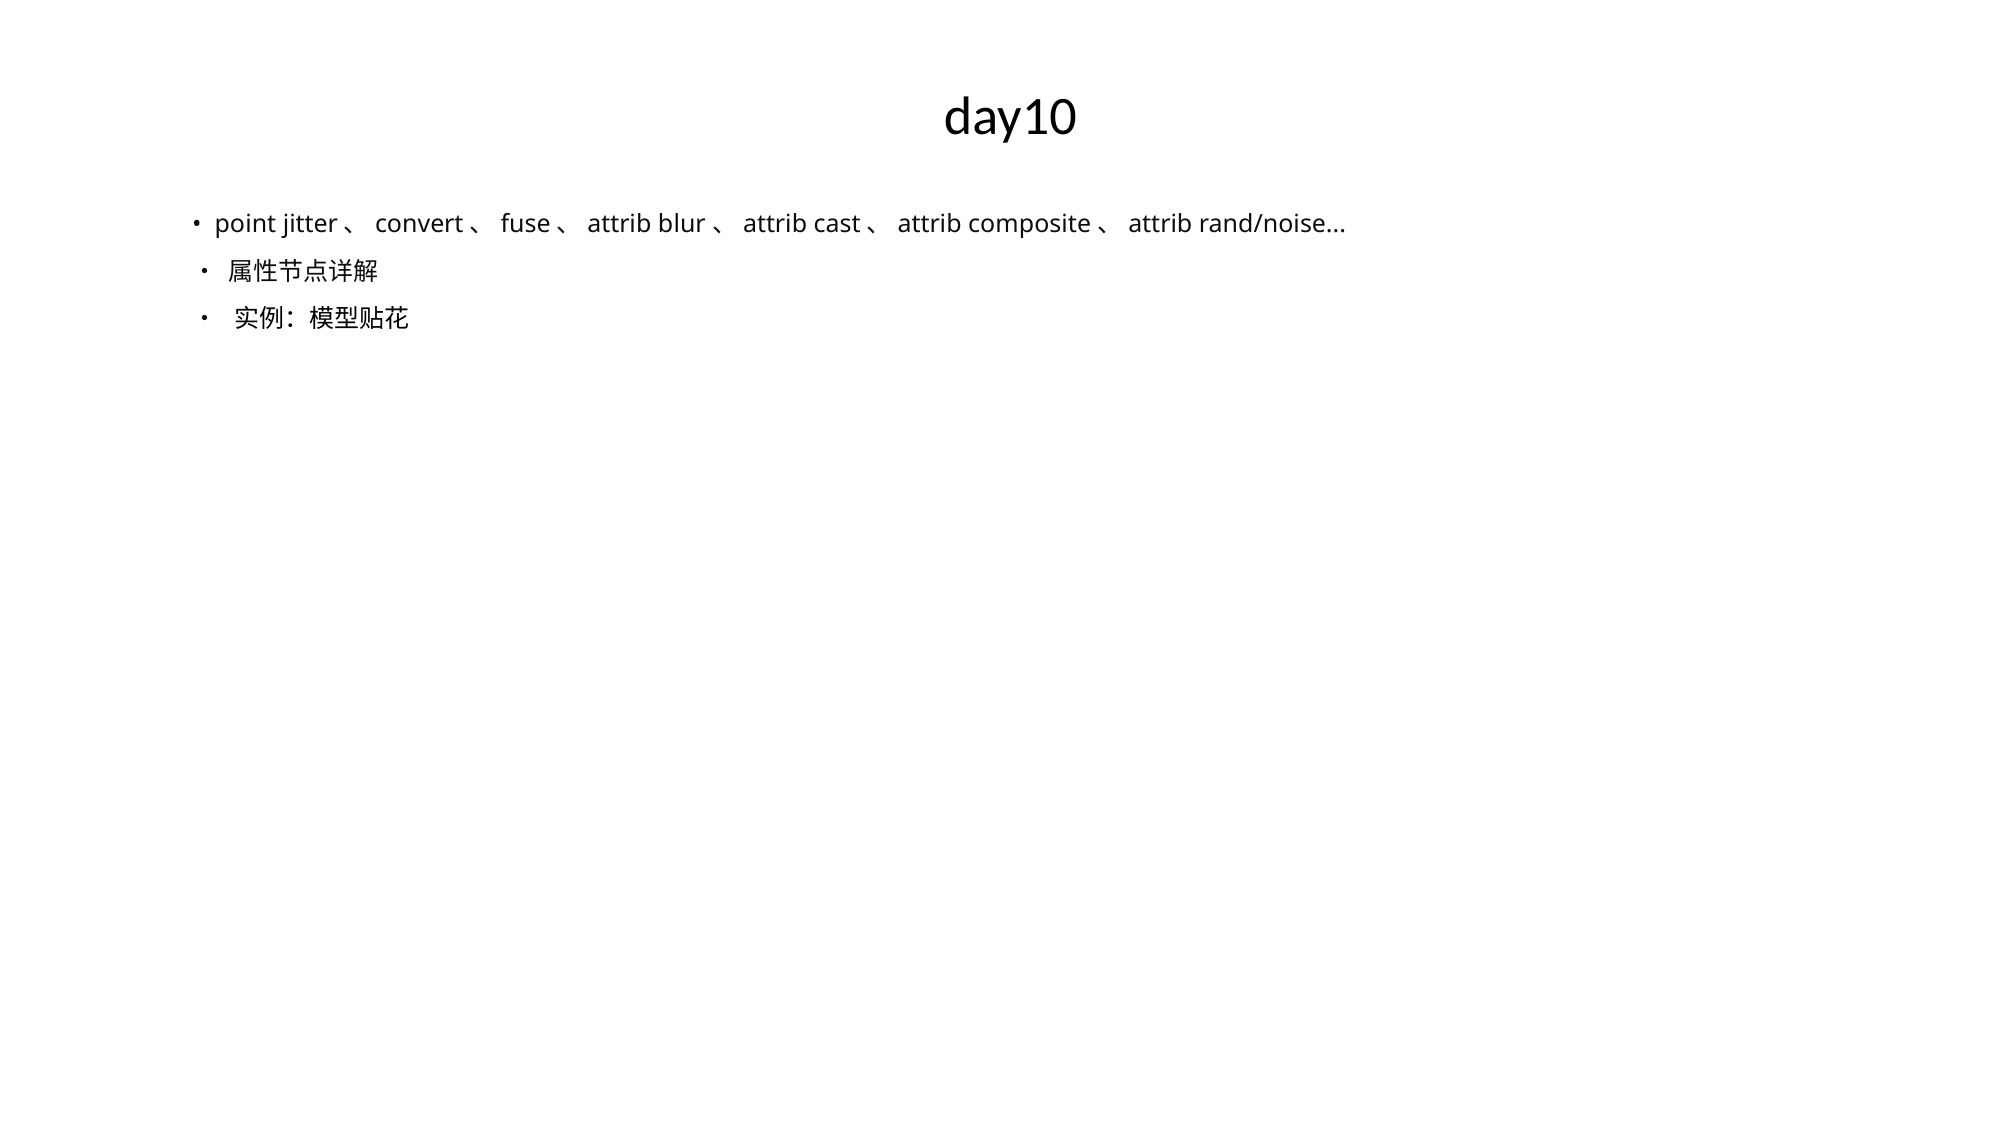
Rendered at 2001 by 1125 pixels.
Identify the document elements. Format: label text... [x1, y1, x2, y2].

title day10 [711, 41, 1309, 154]
subtitle • point jitter、convert、fuse、attrib blur、attrib cast、attrib composite、attrib rand/noise... • 属性节点详解 • 实例：模型贴花 [176, 203, 1815, 903]
